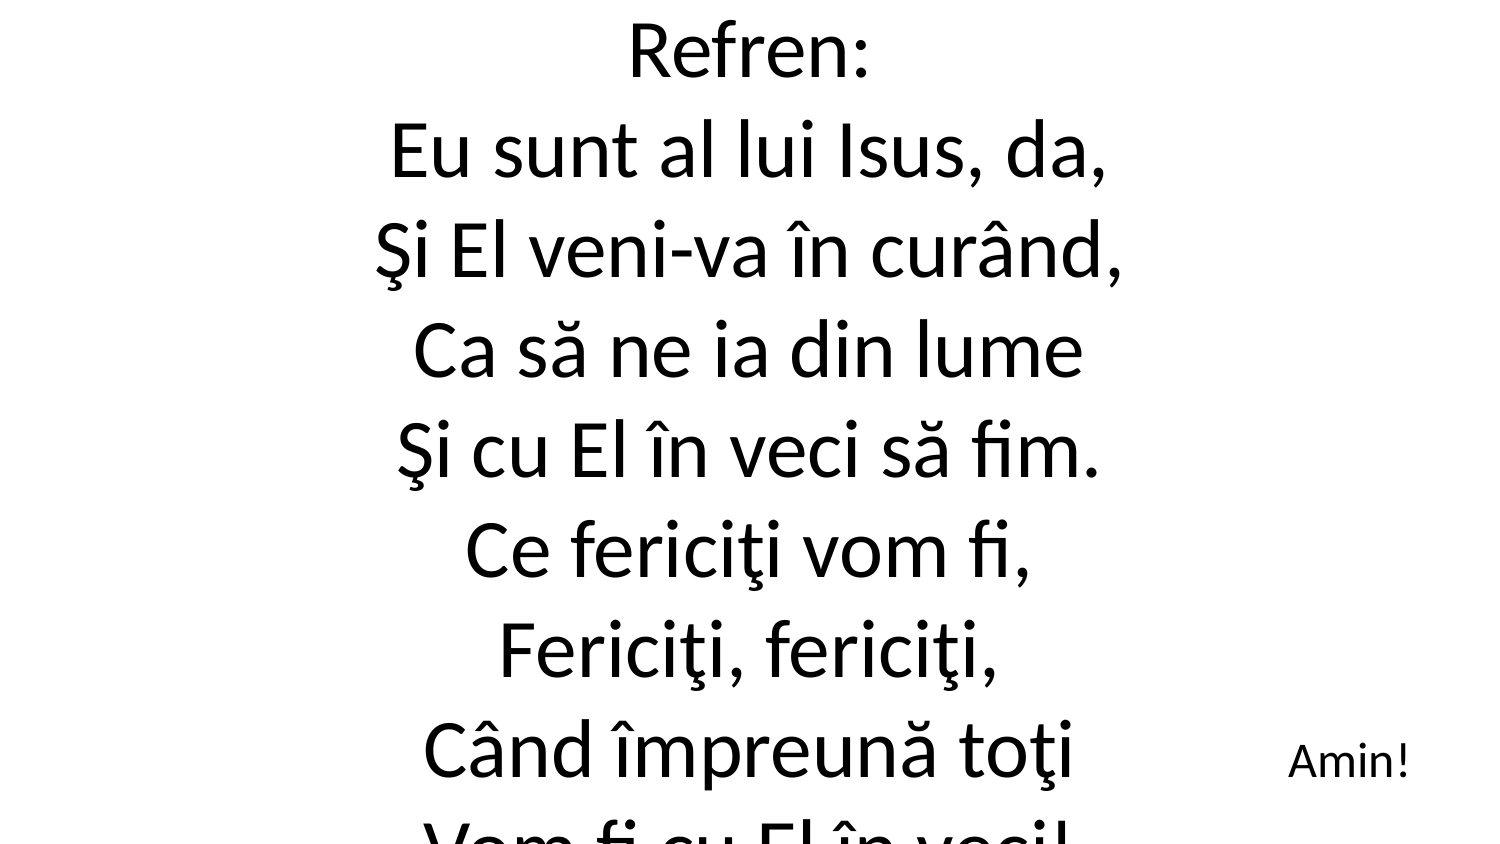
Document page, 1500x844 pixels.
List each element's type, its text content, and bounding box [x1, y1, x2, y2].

text_box Amin! [1273, 674, 1427, 795]
text_box Refren: Eu sunt al lui Isus, da, Şi El veni-va în curând, Ca să ne ia din lume Şi cu El în veci să fim. Ce fericiţi vom fi, Fericiţi, fericiţi, Când împreună toţi Vom fi cu El în veci! [359, 0, 1141, 844]
